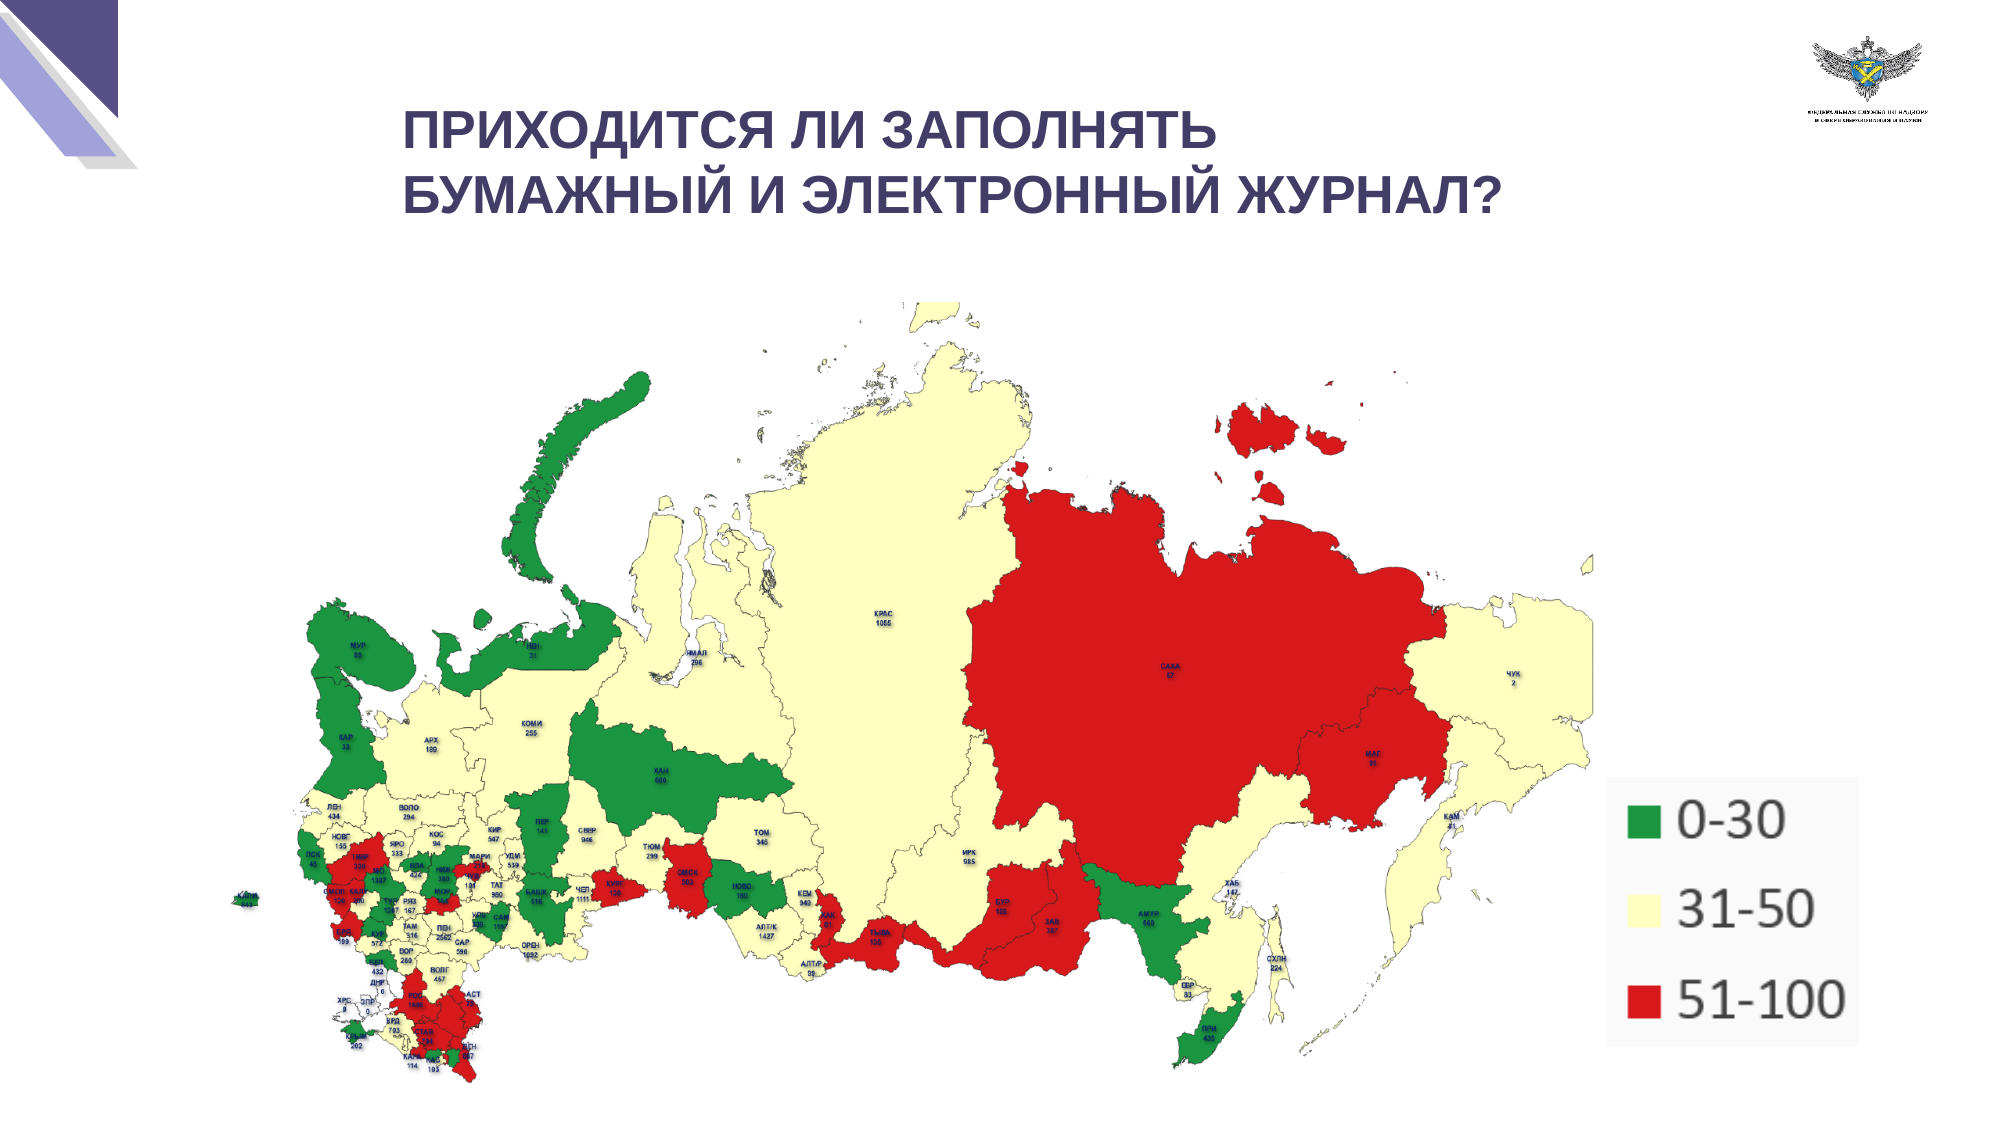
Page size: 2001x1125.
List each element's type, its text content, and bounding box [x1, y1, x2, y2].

picture [1808, 35, 1928, 122]
picture [0, 302, 1887, 1107]
text_box ПРИХОДИТСЯ ЛИ ЗАПОЛНЯТЬ БУМАЖНЫЙ И ЭЛЕКТРОННЫЙ ЖУРНАЛ? [387, 88, 1563, 232]
